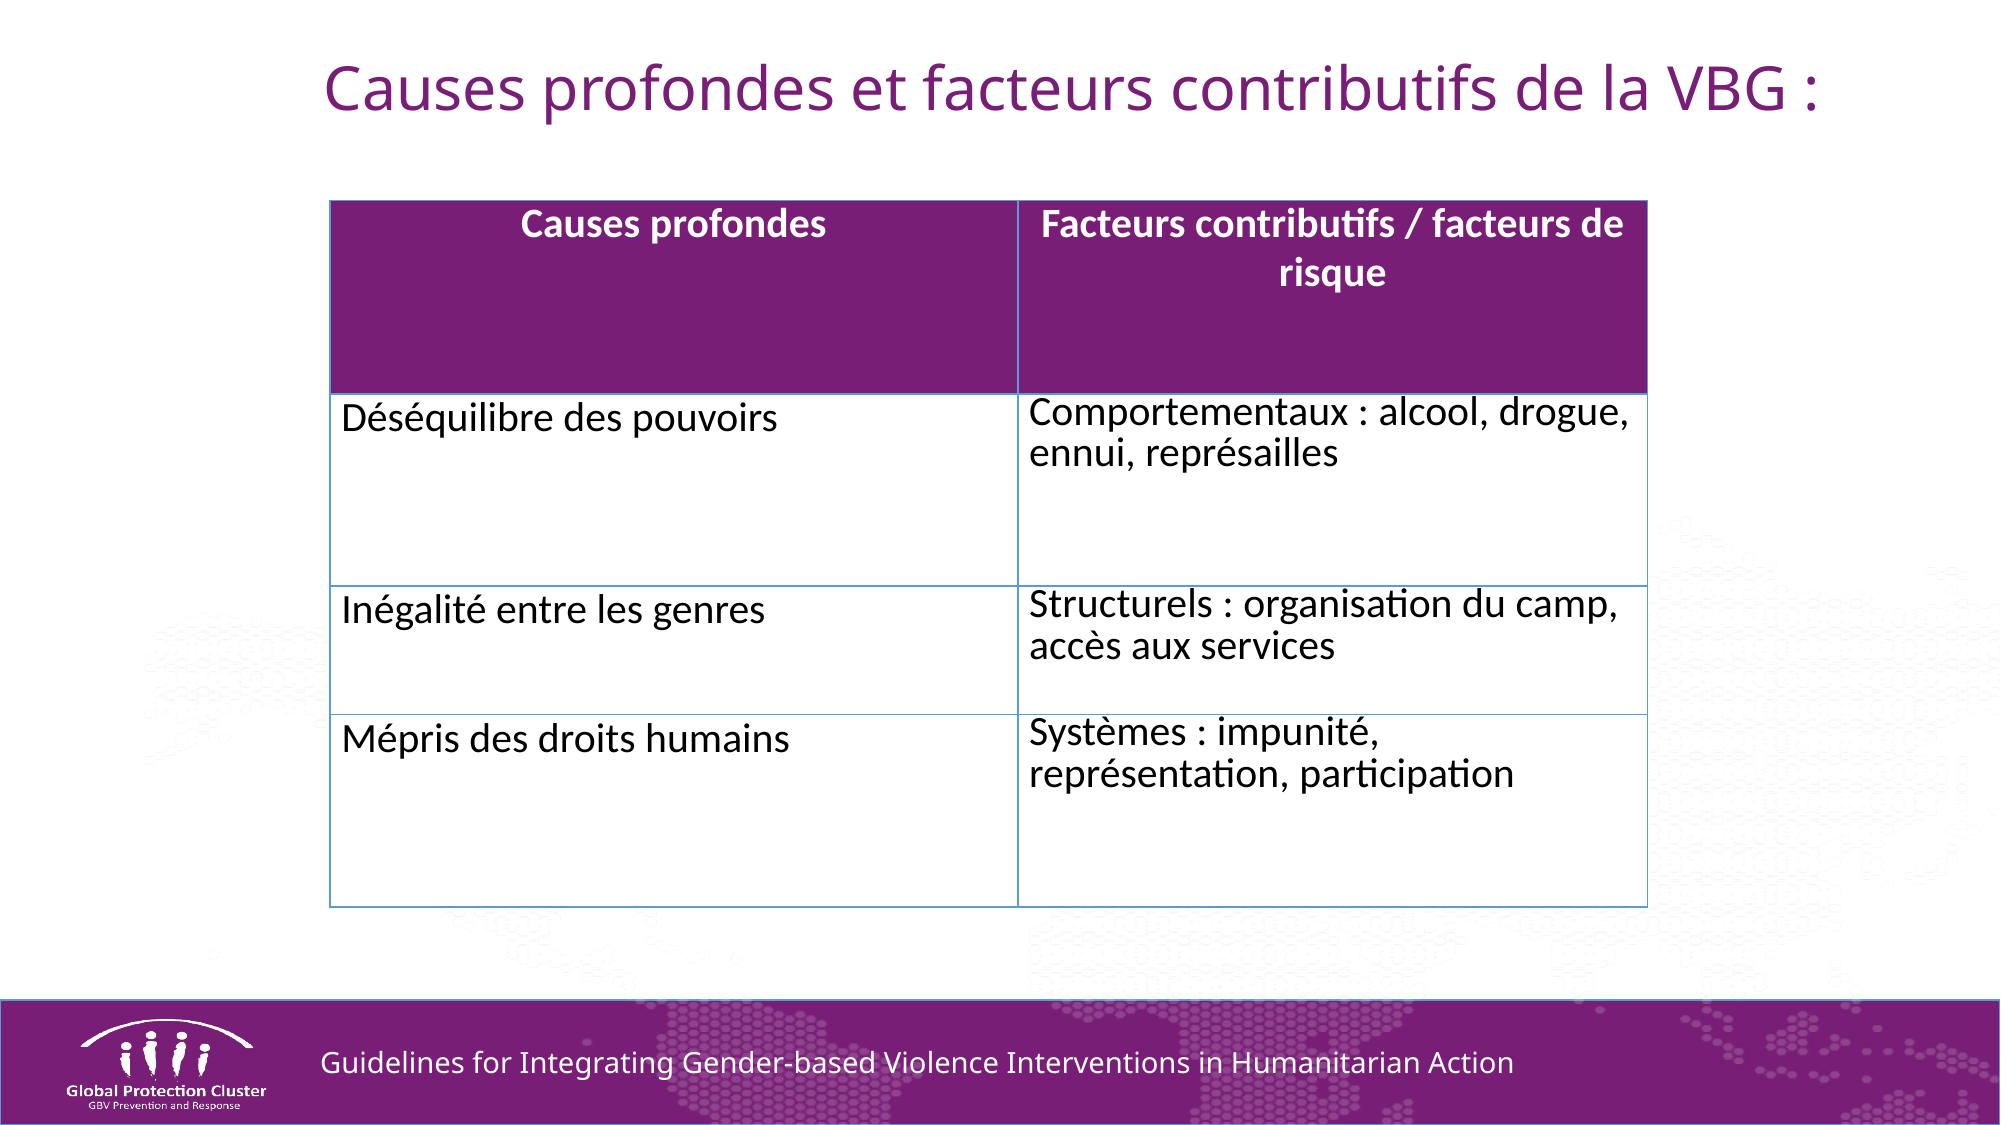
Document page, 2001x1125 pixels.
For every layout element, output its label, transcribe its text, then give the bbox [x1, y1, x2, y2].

table_cell Systèmes : impunité, représentation, participation [1019, 715, 1647, 906]
table_cell Mépris des droits humains [331, 715, 1017, 906]
table_cell Inégalité entre les genres [331, 587, 1017, 714]
picture [56, 254, 2001, 1125]
table_cell Déséquilibre des pouvoirs [331, 395, 1017, 585]
table_cell Comportementaux : alcool, drogue, ennui, représailles [1019, 395, 1647, 585]
table_header Causes profondes [331, 201, 1017, 393]
table_header Facteurs contributifs / facteurs de risque [1019, 201, 1647, 393]
title Causes profondes et facteurs contributifs de la VBG : [308, 50, 1944, 185]
table_cell Structurels : organisation du camp, accès aux services [1019, 587, 1647, 714]
